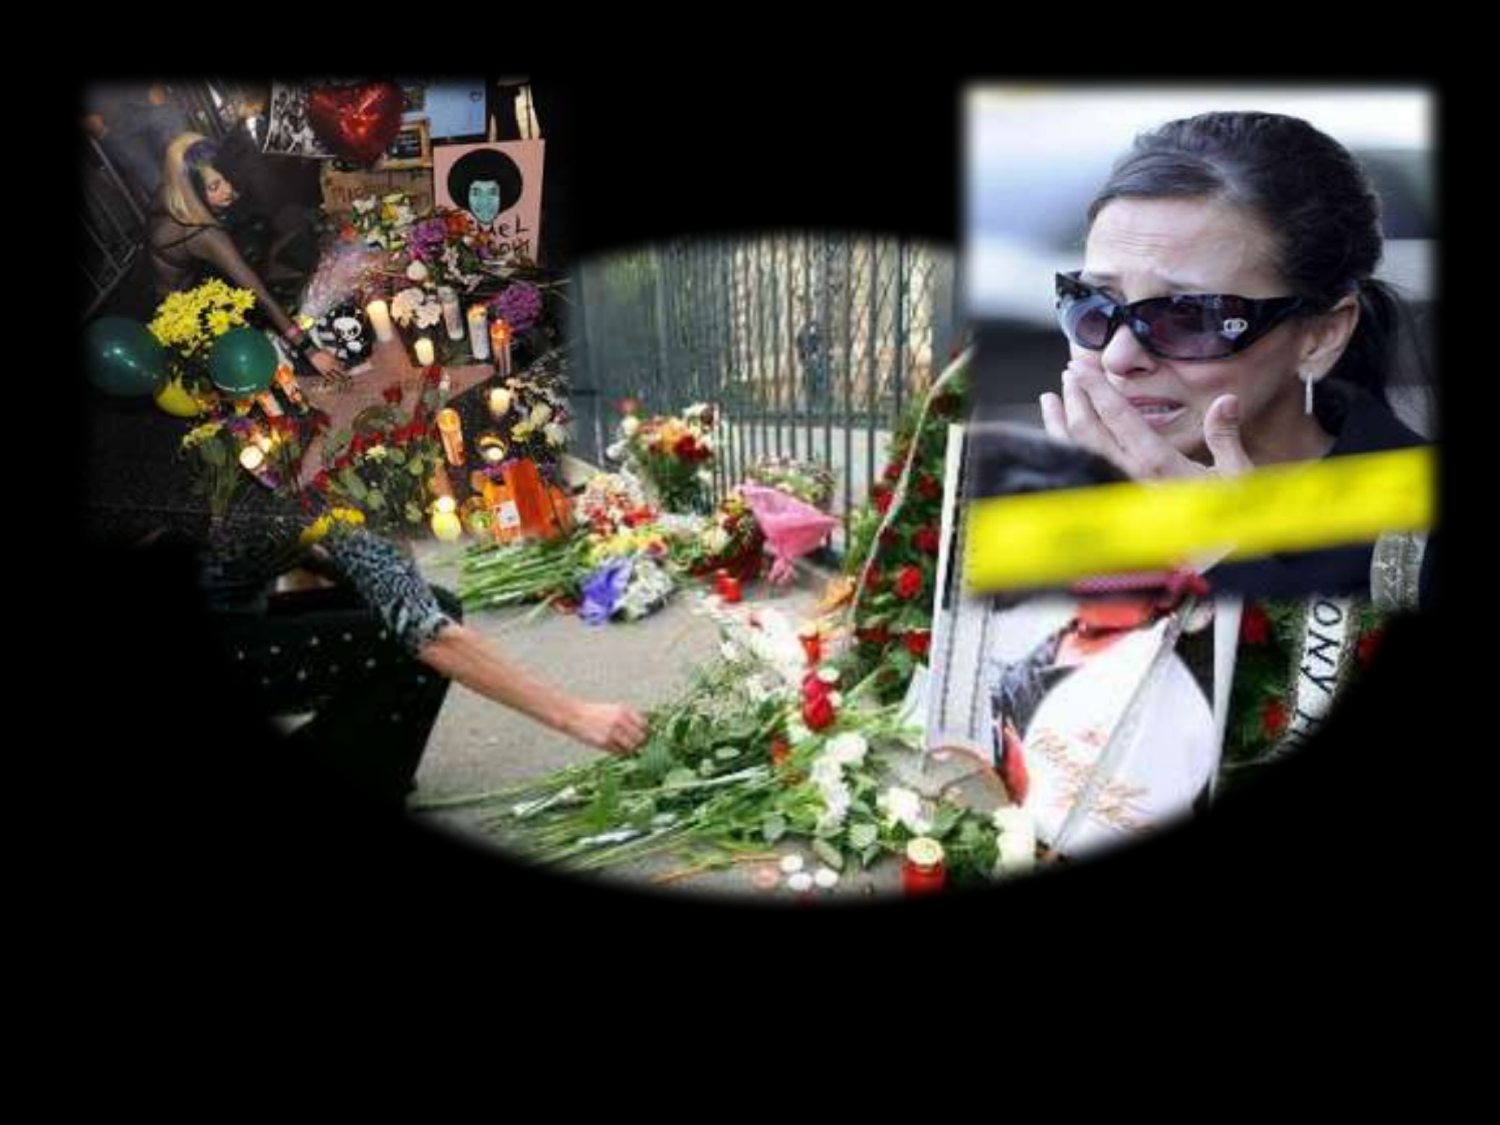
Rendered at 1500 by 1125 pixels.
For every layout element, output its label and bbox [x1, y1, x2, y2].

picture [70, 70, 1448, 915]
